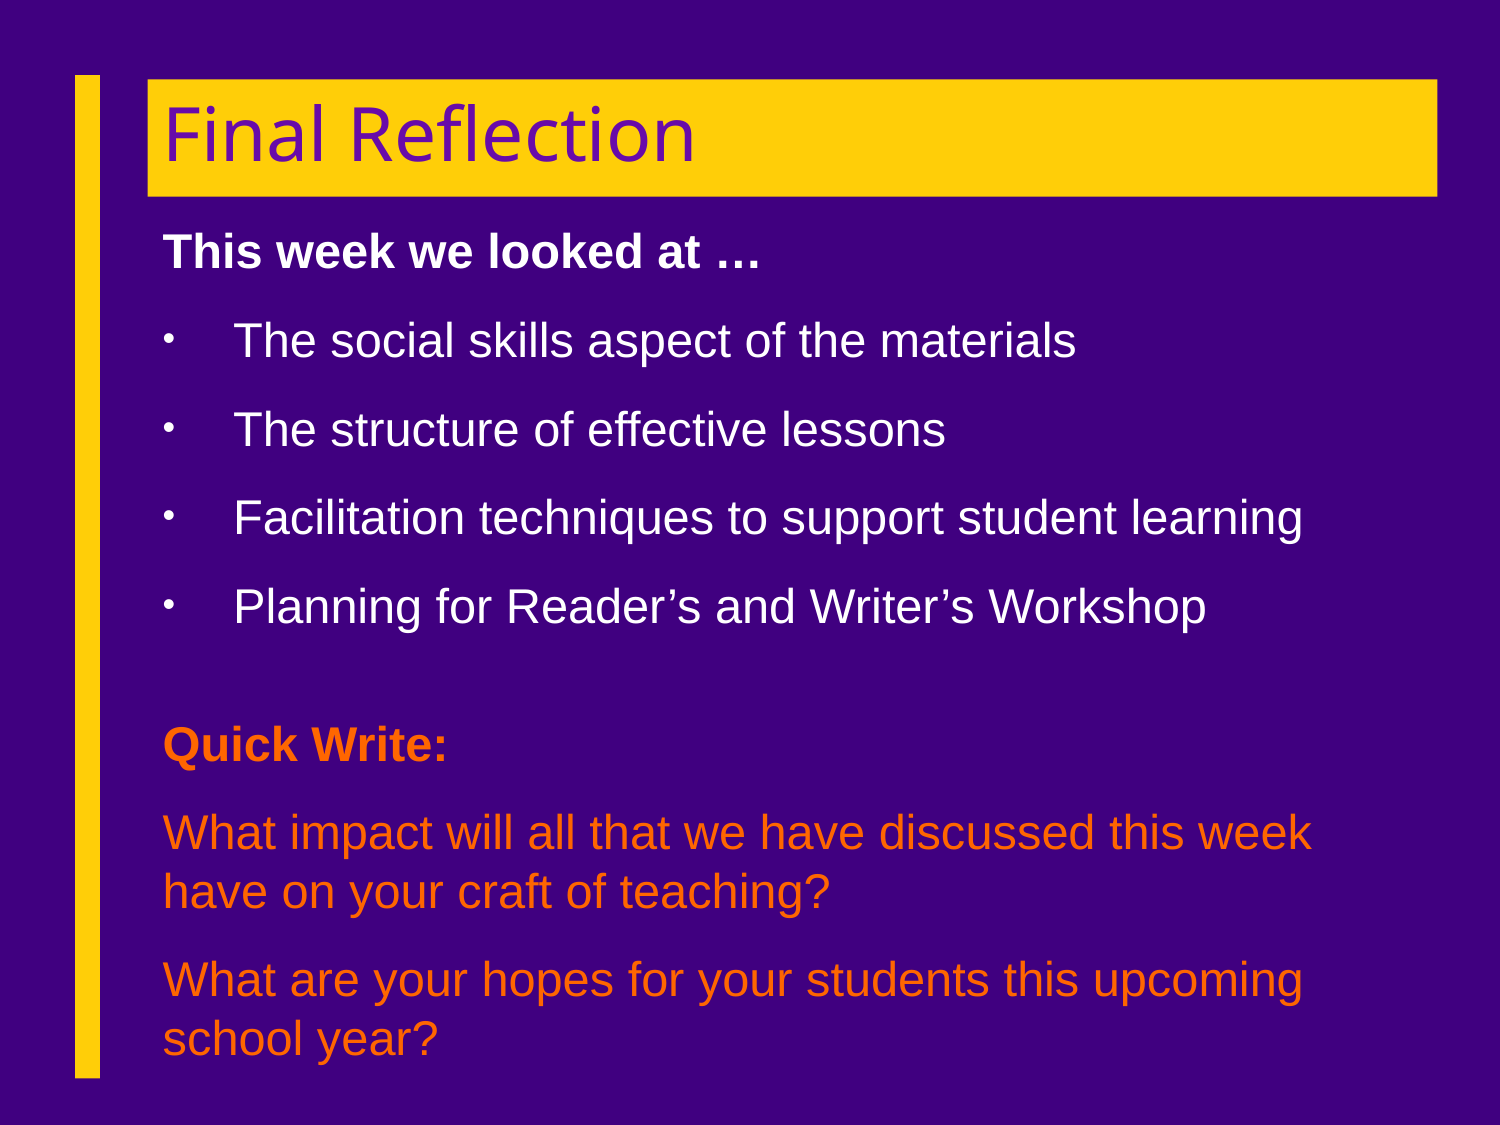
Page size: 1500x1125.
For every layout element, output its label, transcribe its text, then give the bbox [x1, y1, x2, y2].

list This week we looked at … The social skills aspect of the materials The structure of effective lessons Facilitation techniques to support student learning Planning for Reader’s and Writer’s Workshop Quick Write: What impact will all that we have discussed this week have on your craft of teaching? What are your hopes for your students this upcoming school year? [147, 212, 1438, 1079]
title Final Reflection [147, 79, 1438, 197]
